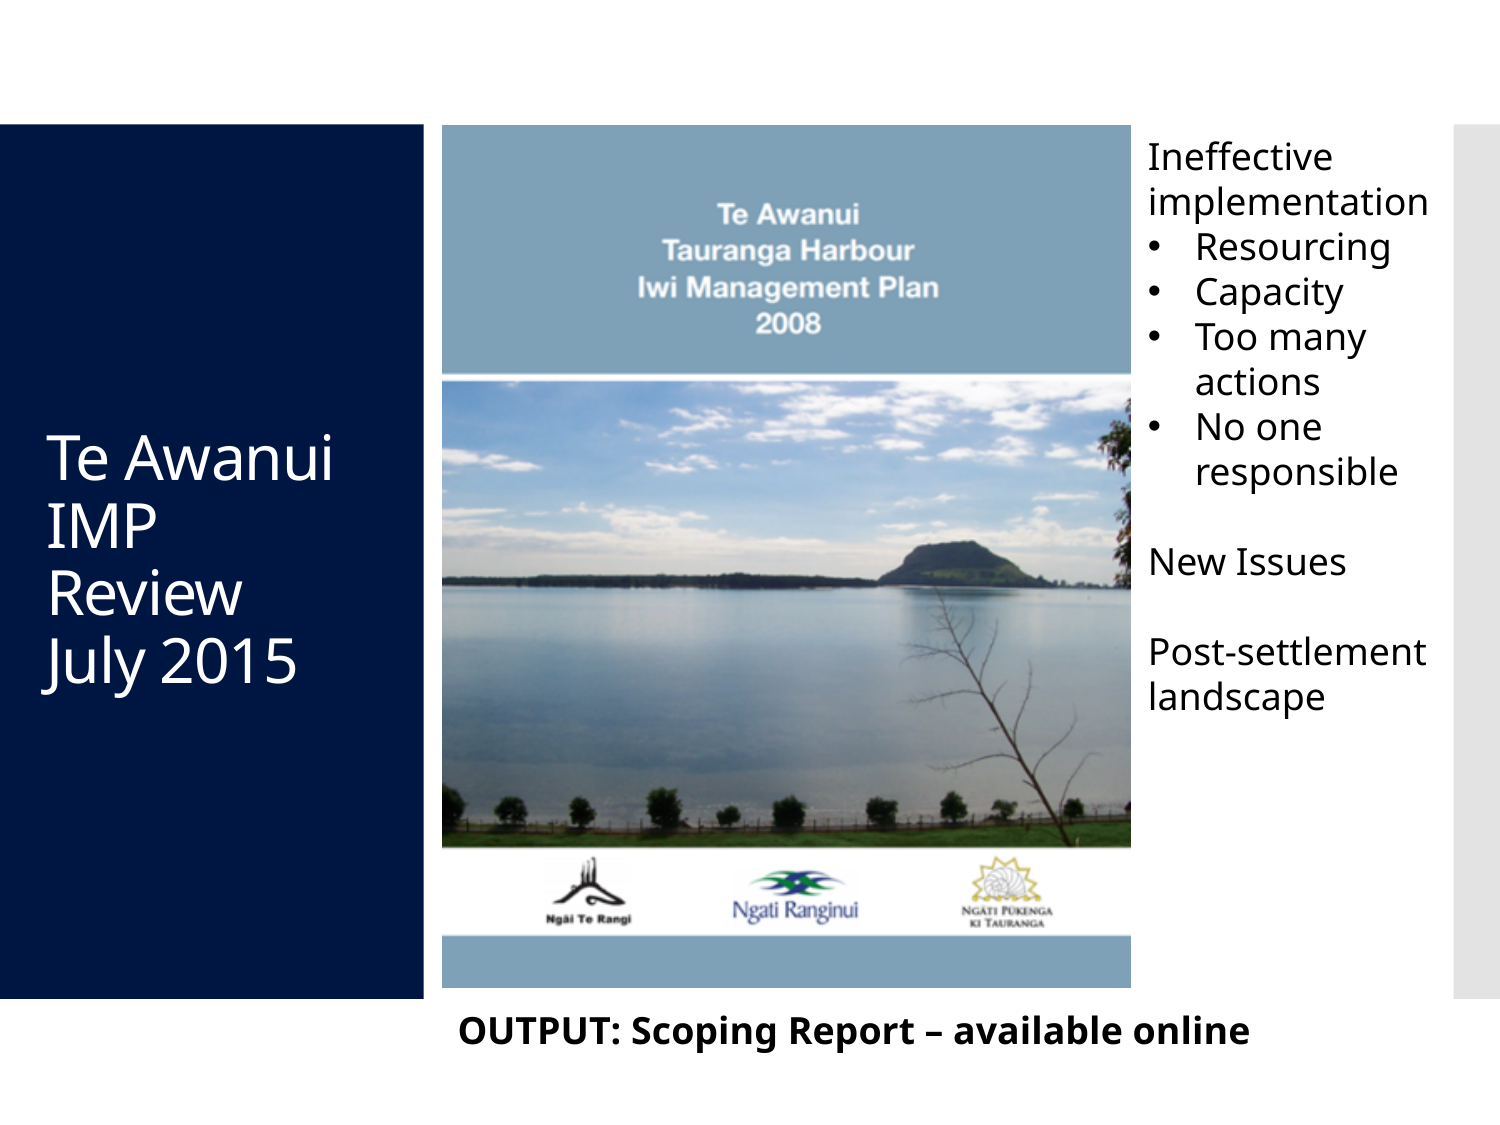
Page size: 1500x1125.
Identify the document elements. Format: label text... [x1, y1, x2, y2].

text_box OUTPUT: Scoping Report – available online [442, 999, 1435, 1060]
title Te Awanui IMP Review July 2015 [31, 184, 394, 940]
text_box Ineffective implementation Resourcing Capacity Too many actions No one responsible New Issues Post-settlement landscape [1133, 125, 1462, 726]
picture [442, 125, 1131, 988]
